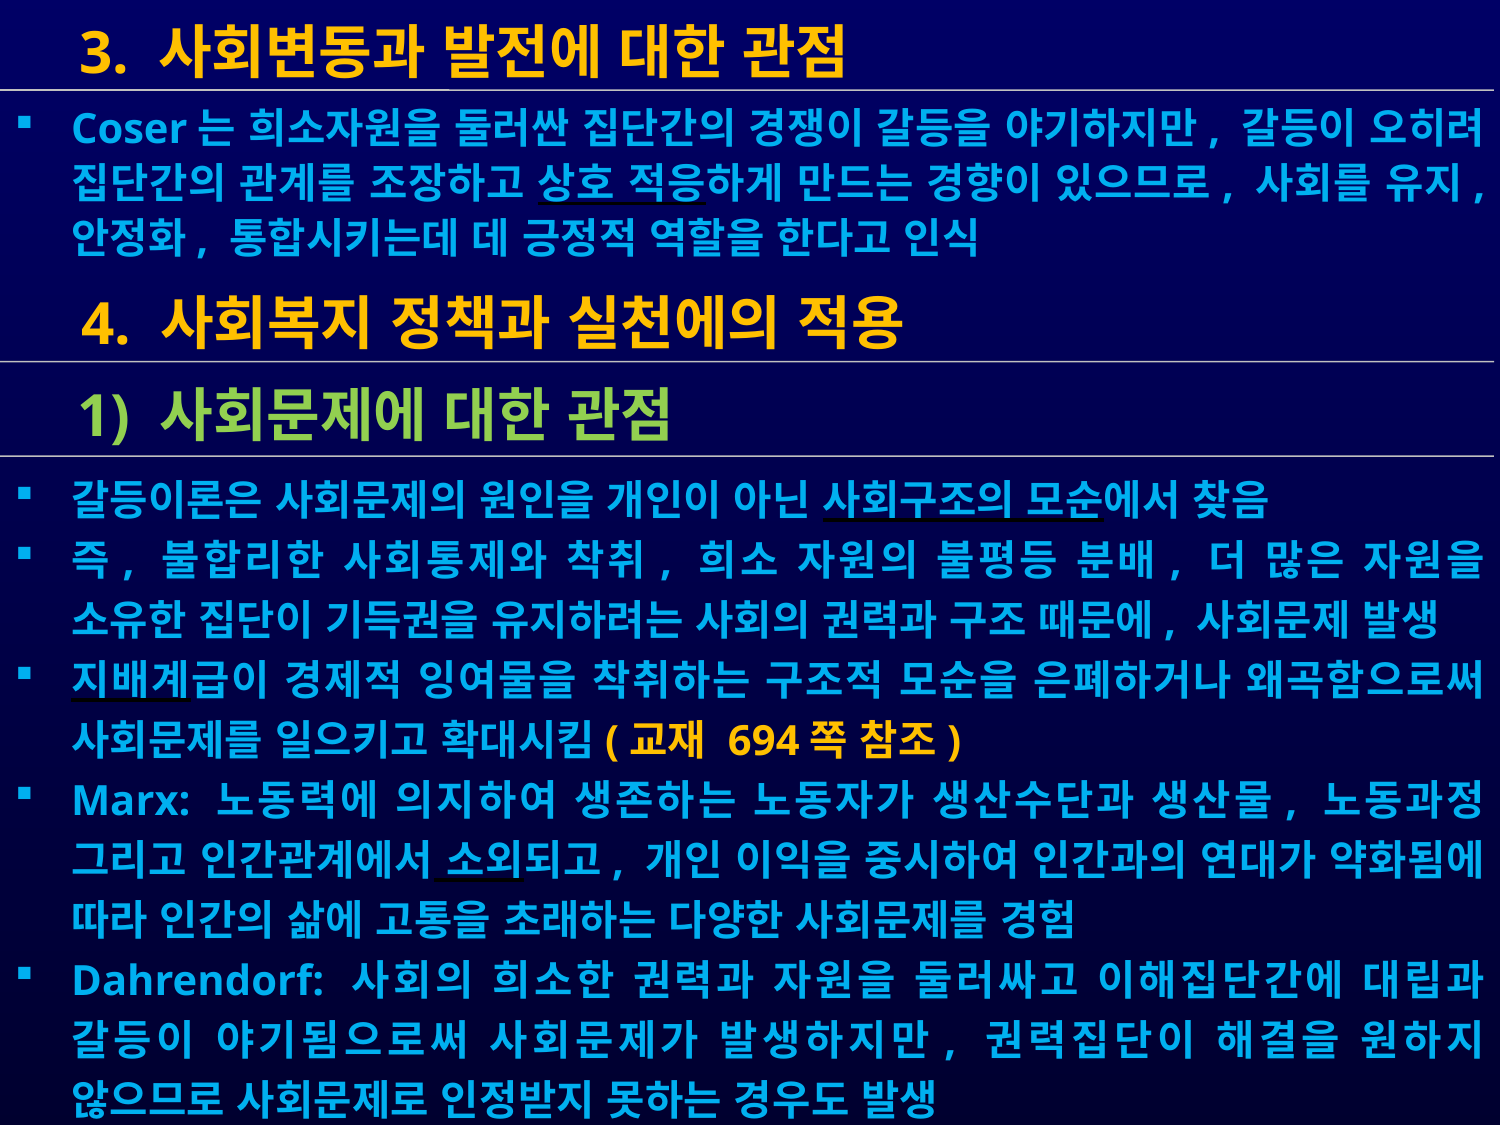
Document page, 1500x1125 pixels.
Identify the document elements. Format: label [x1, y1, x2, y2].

text_box [0, 6, 1500, 266]
text_box [0, 278, 1500, 1125]
